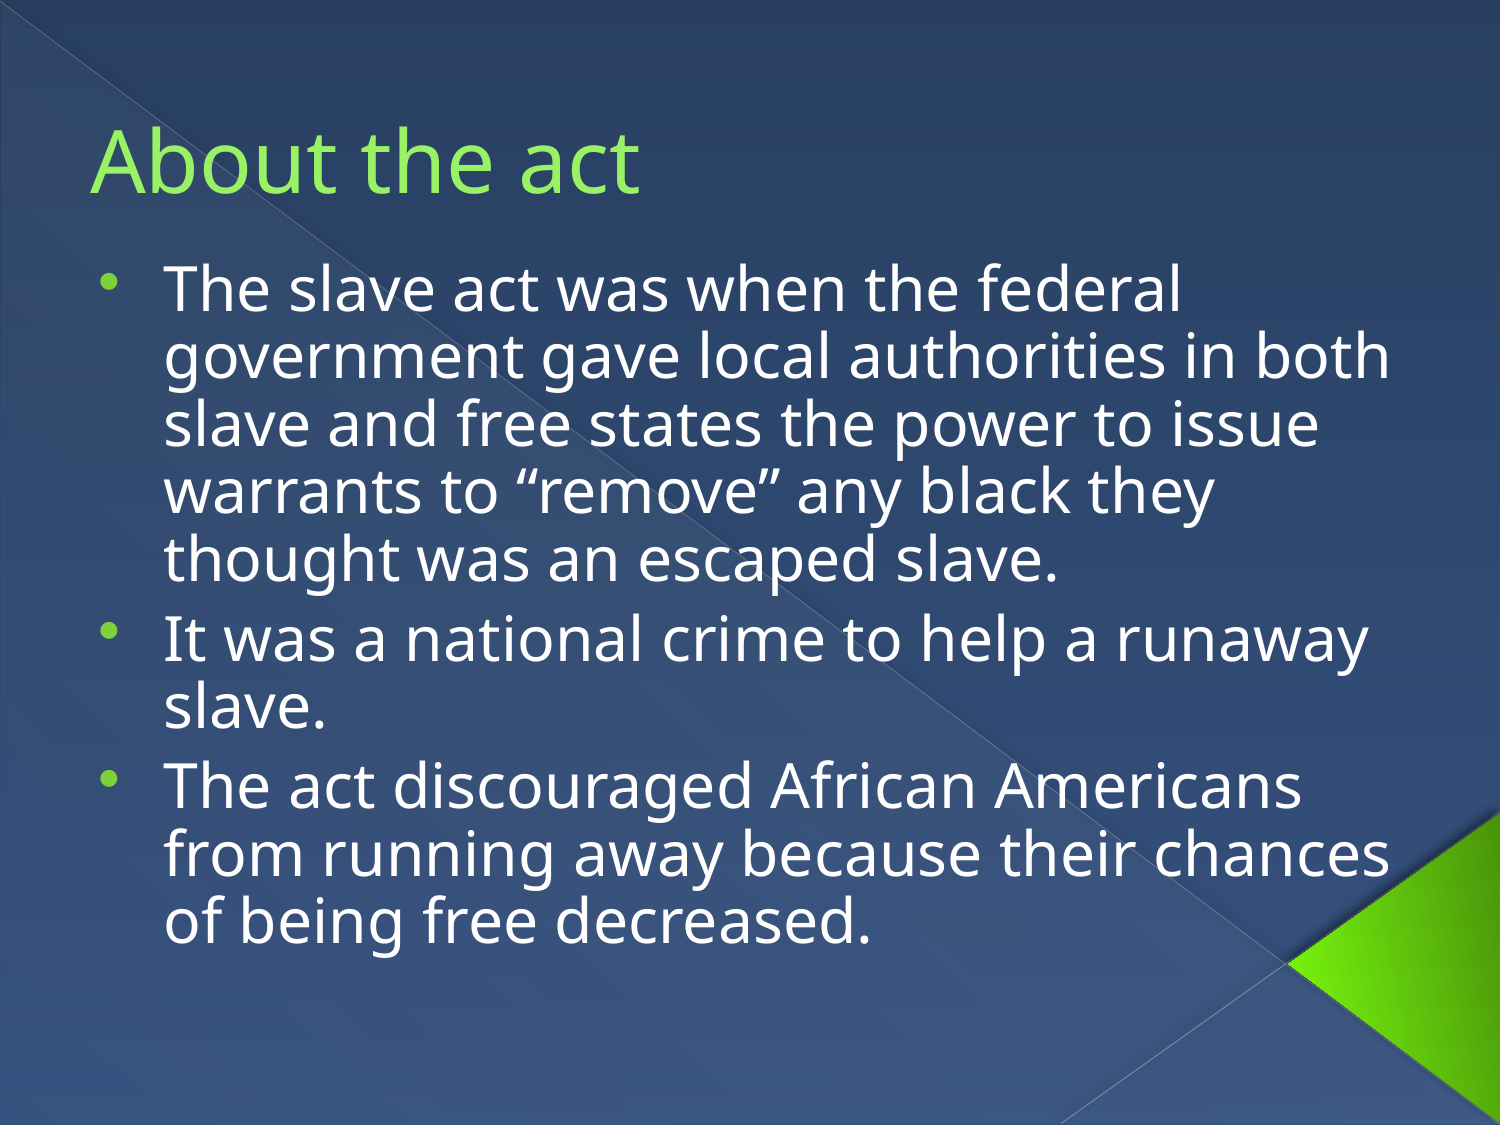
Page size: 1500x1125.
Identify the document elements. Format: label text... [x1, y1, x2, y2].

list The slave act was when the federal government gave local authorities in both slave and free states the power to issue warrants to “remove” any black they thought was an escaped slave. It was a national crime to help a runaway slave. The act discouraged African Americans from running away because their chances of being free decreased. [74, 249, 1426, 1001]
title About the act [75, 43, 1425, 249]
